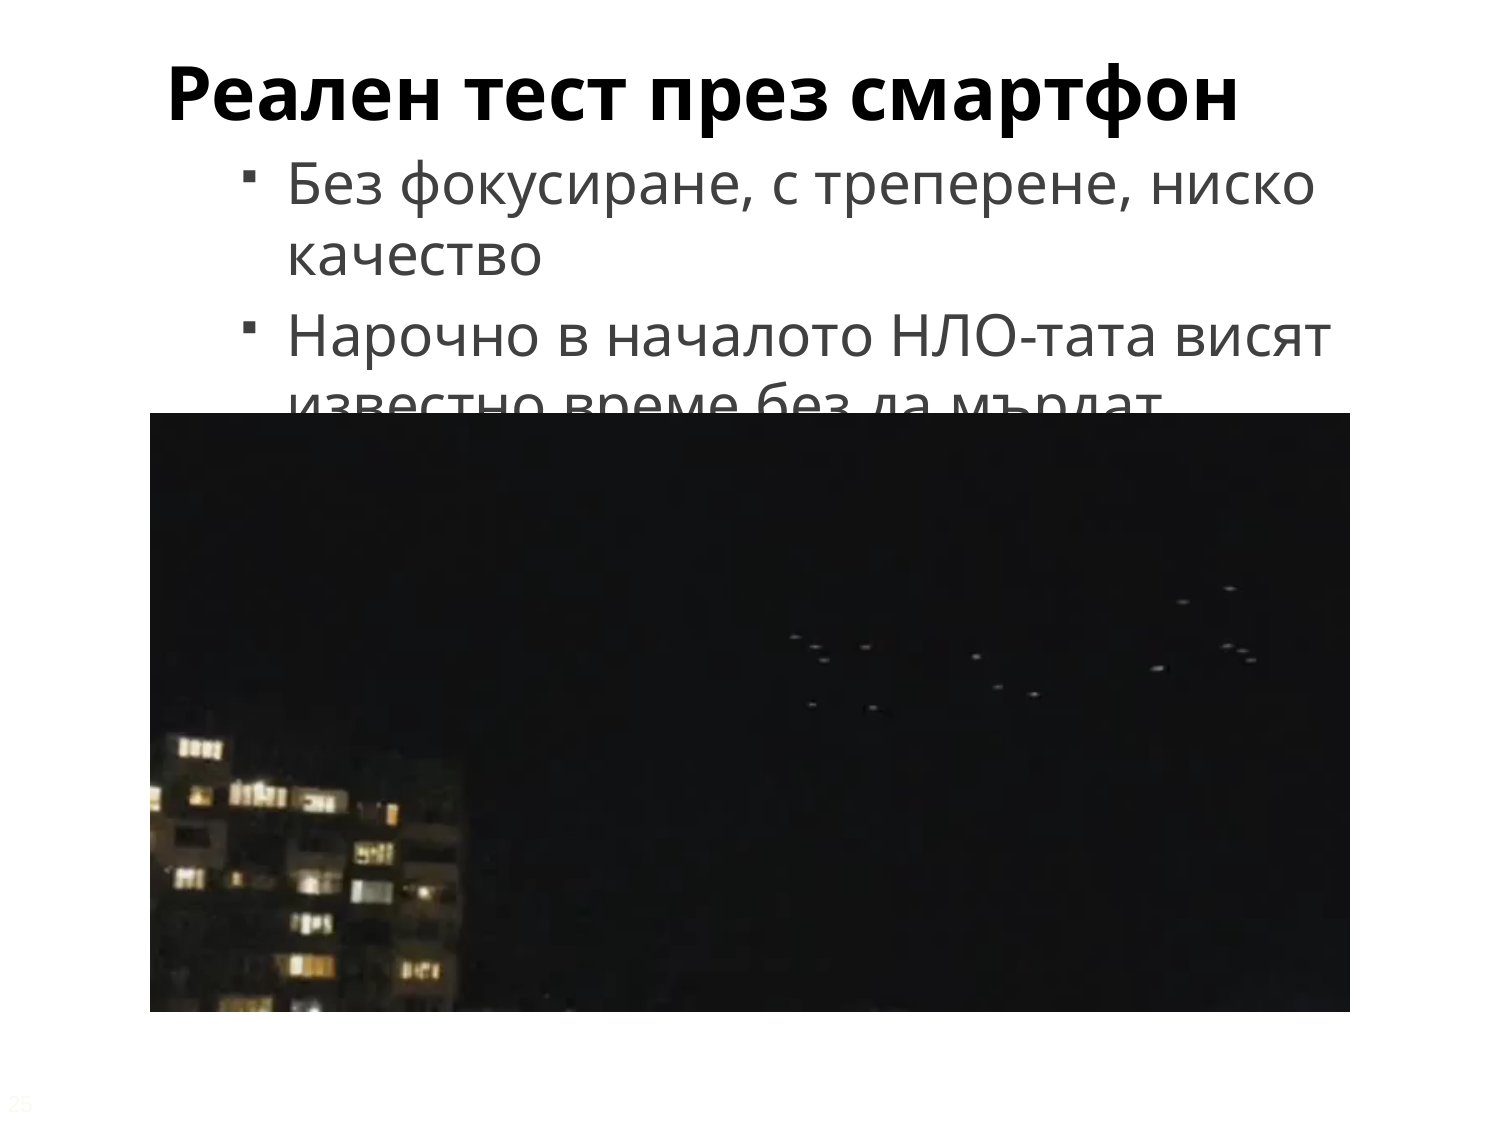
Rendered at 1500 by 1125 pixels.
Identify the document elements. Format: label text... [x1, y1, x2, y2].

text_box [149, 412, 1351, 1013]
list Реален тест през смартфон Без фокусиране, с треперене, ниско качество Нарочно в началото НЛО-тата висят известно време без да мърдат [150, 37, 1488, 1113]
